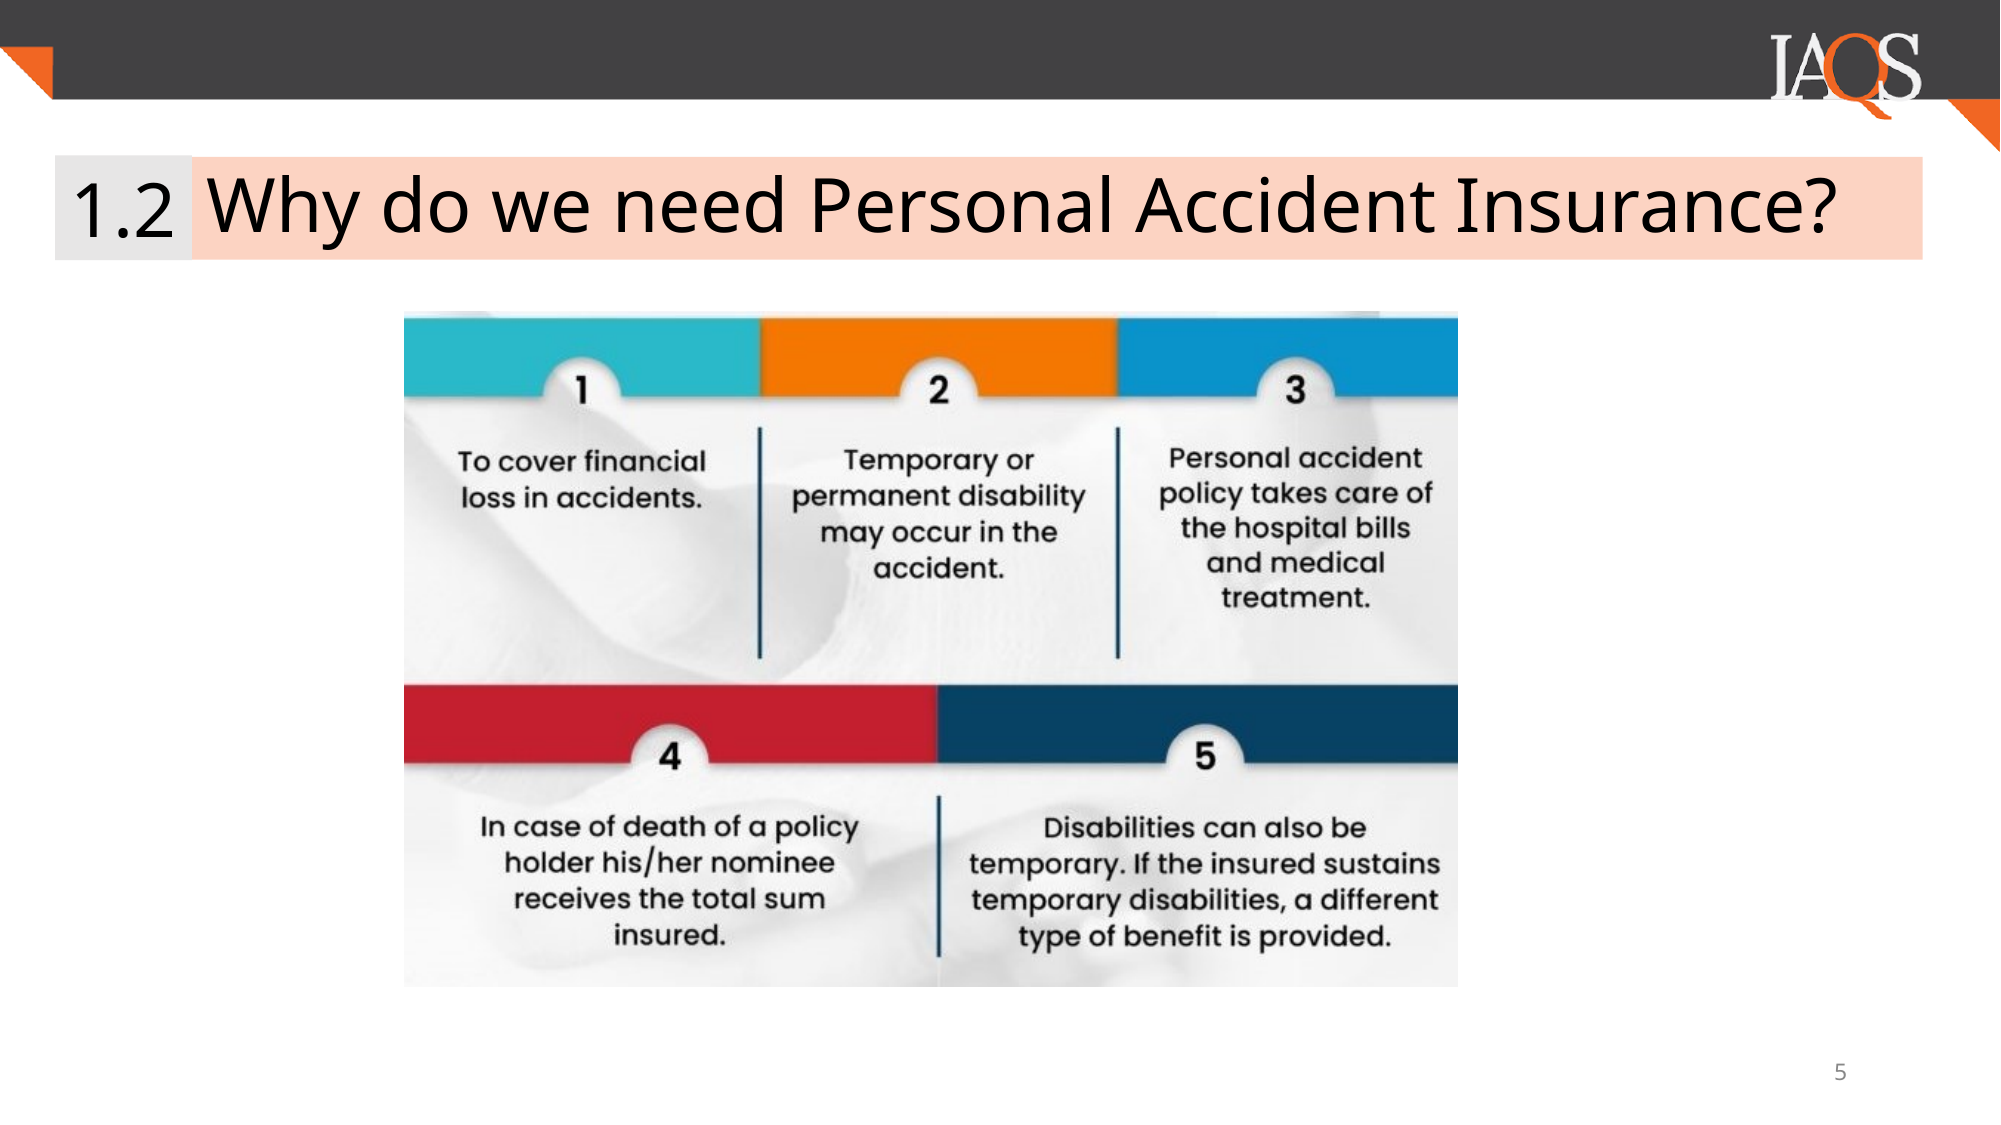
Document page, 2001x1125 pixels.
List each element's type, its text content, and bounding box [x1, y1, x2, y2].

title Why do we need Personal Accident Insurance? [192, 156, 1923, 260]
picture [0, 0, 2000, 152]
text_box 1.2 [55, 155, 192, 261]
picture [403, 311, 1458, 988]
slide_number ‹#› [1412, 1042, 1863, 1103]
